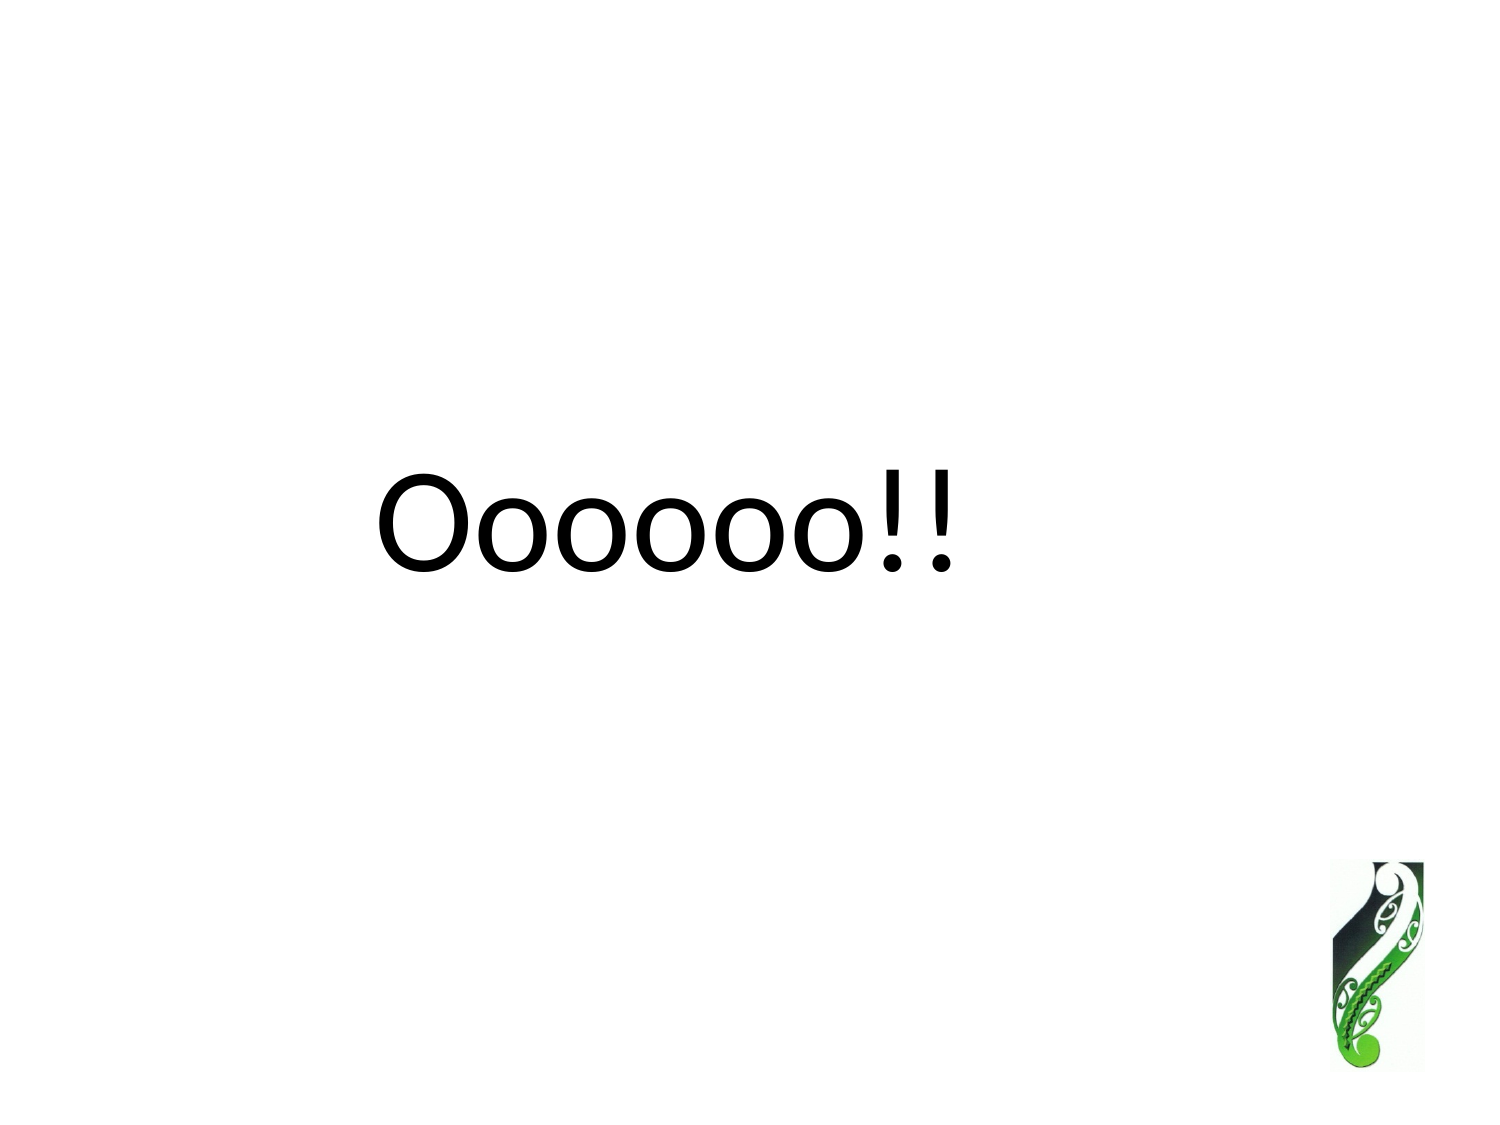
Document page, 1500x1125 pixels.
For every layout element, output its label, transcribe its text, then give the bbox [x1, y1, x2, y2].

text_box Oooooo!! [360, 414, 1092, 610]
picture [1330, 859, 1426, 1073]
